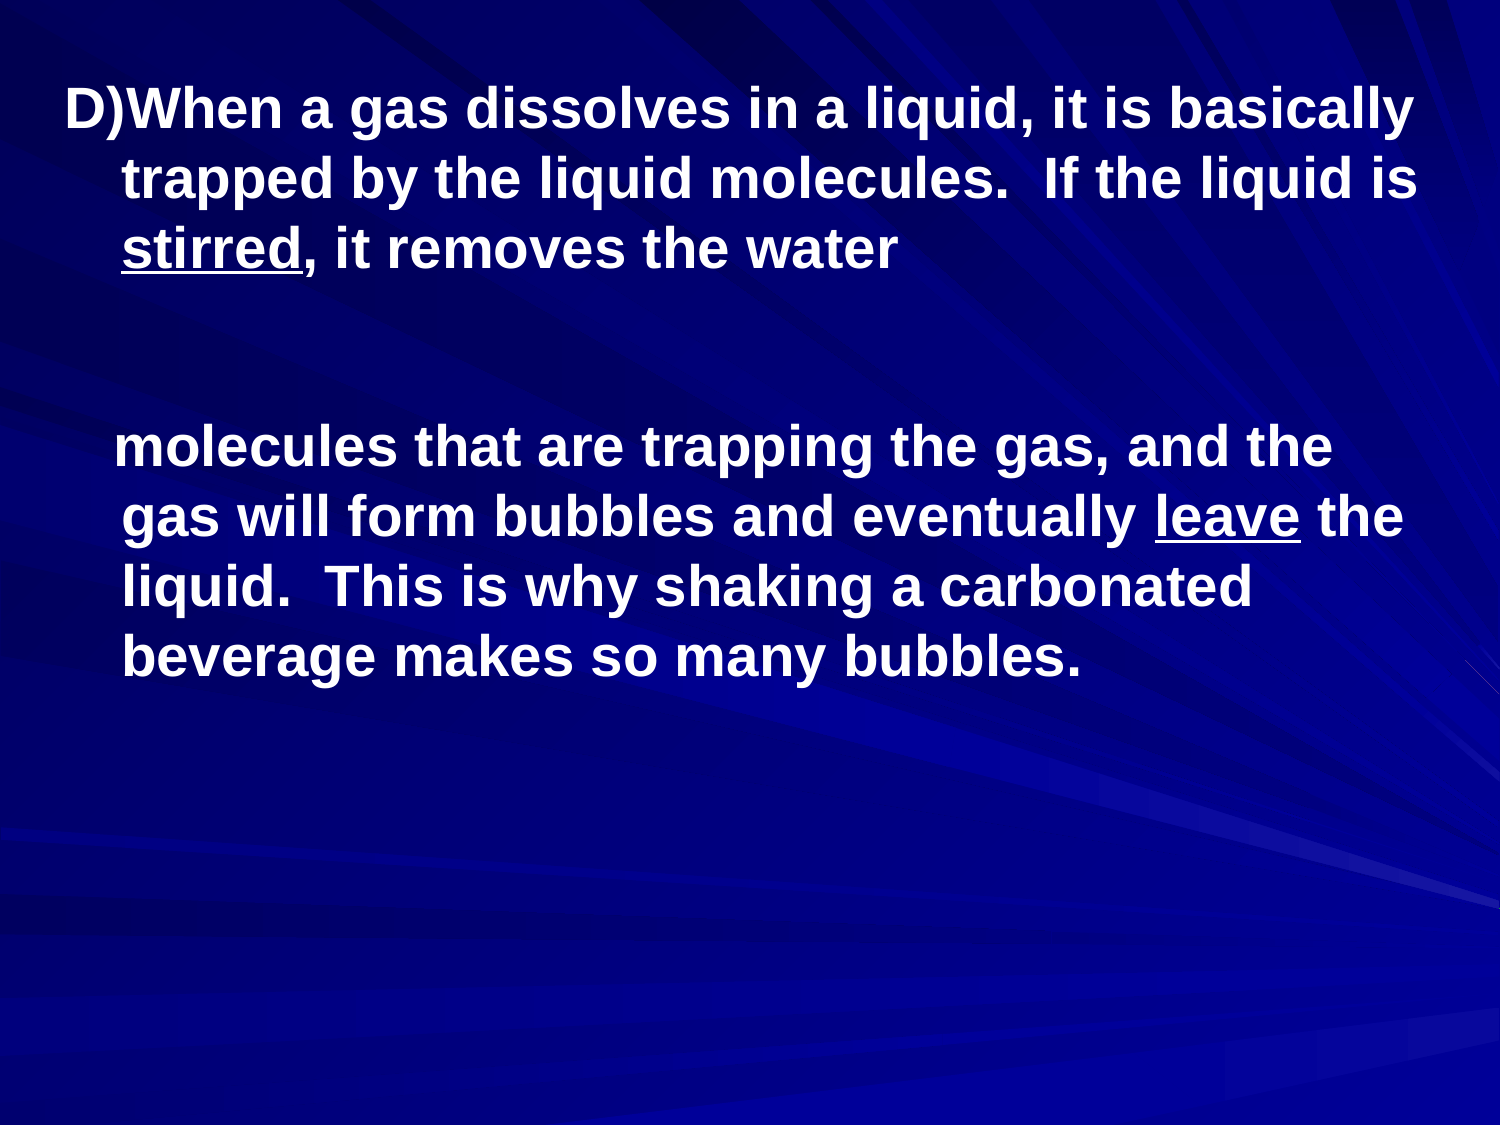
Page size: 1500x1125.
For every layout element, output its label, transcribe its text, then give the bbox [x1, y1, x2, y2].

text_box When a gas dissolves in a liquid, it is basically trapped by the liquid molecules. If the liquid is stirred, it removes the water molecules that are trapping the gas, and the gas will form bubbles and eventually leave the liquid. This is why shaking a carbonated beverage makes so many bubbles. [49, 62, 1463, 696]
